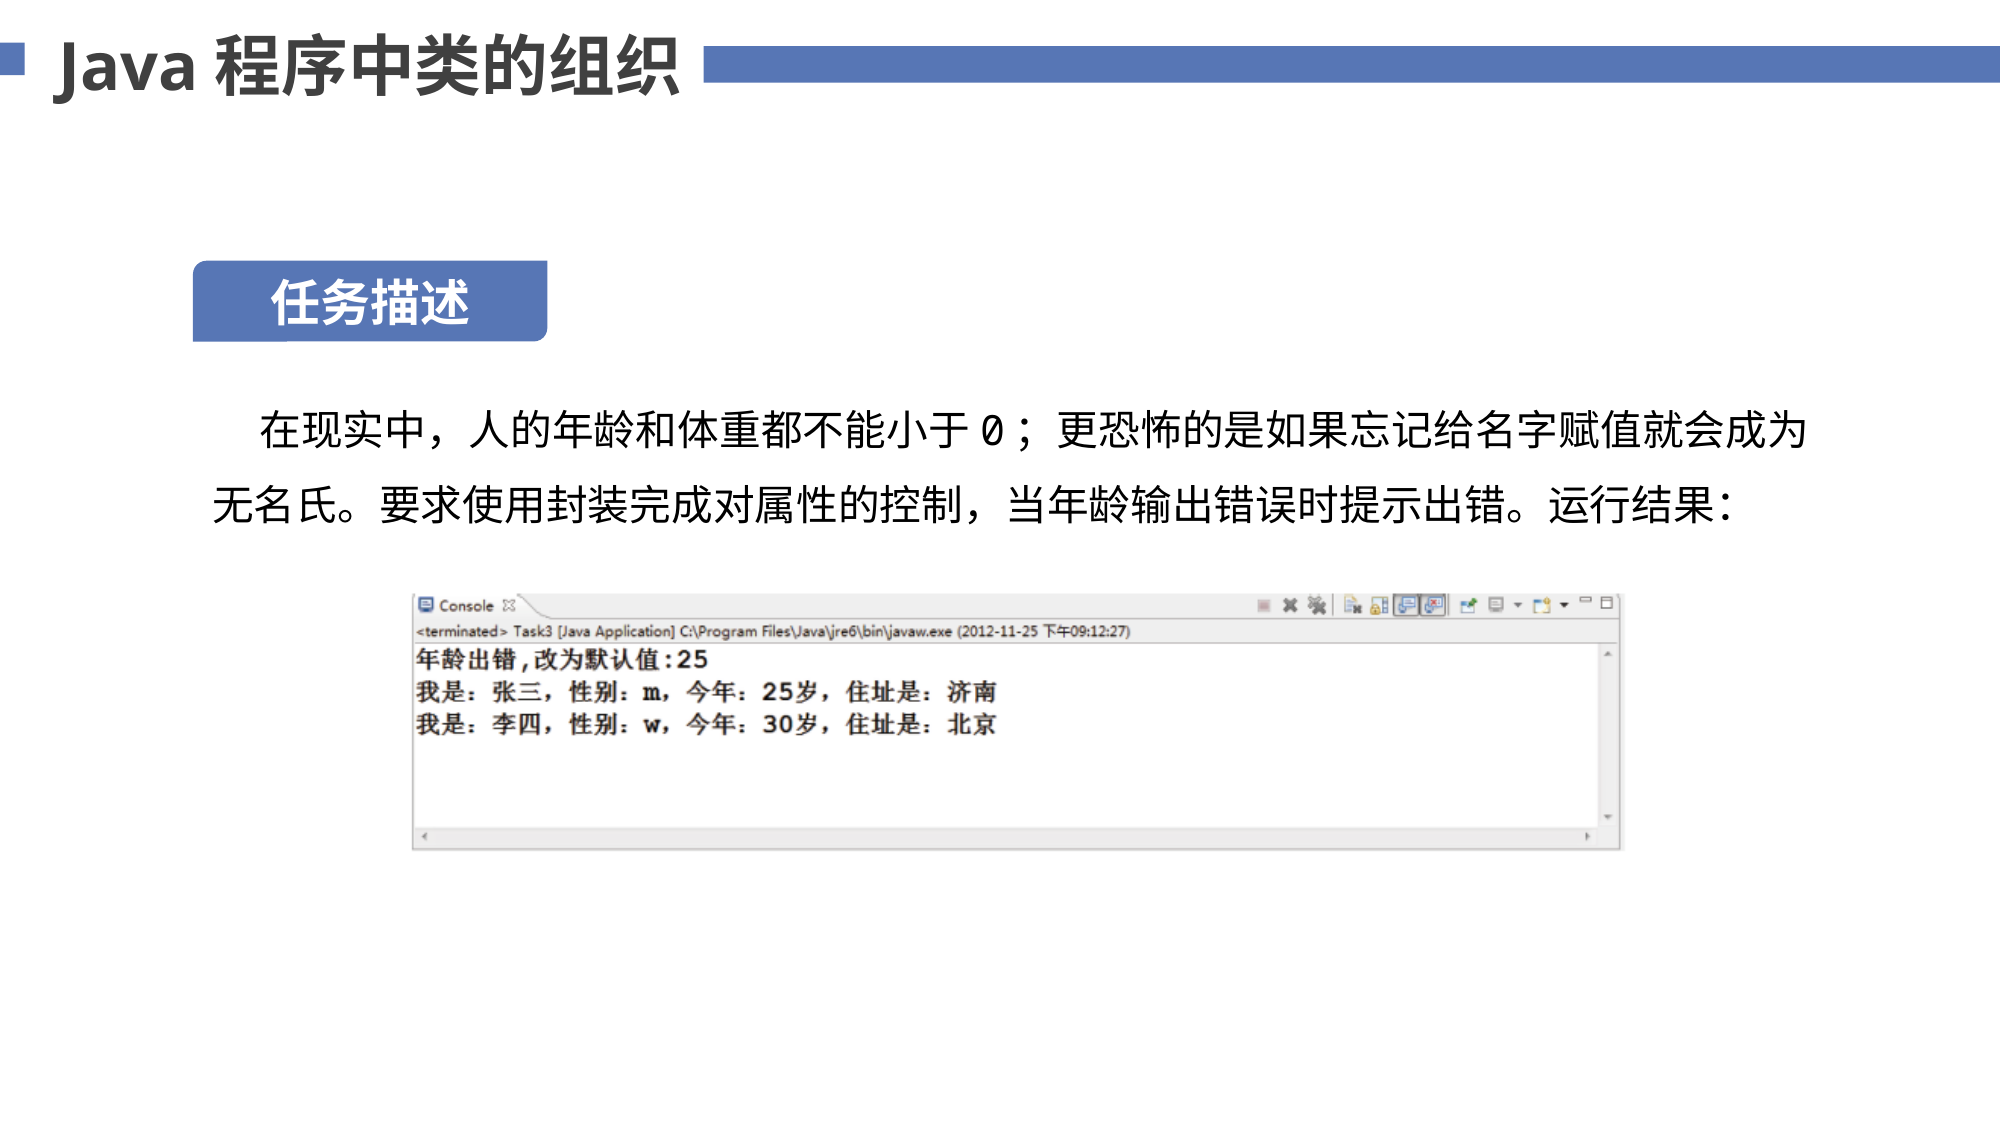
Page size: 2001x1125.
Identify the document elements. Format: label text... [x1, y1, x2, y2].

text_box 在现实中，人的年龄和体重都不能小于0；更恐怖的是如果忘记给名字赋值就会成为无名氏。要求使用封装完成对属性的控制，当年龄输出错误时提示出错。运行结果： [212, 379, 1810, 638]
text_box Java程序中类的组织 [58, 23, 682, 104]
picture [391, 577, 1639, 865]
text_box [0, 41, 26, 76]
text_box [702, 45, 2000, 84]
text_box 任务描述 [191, 259, 549, 343]
